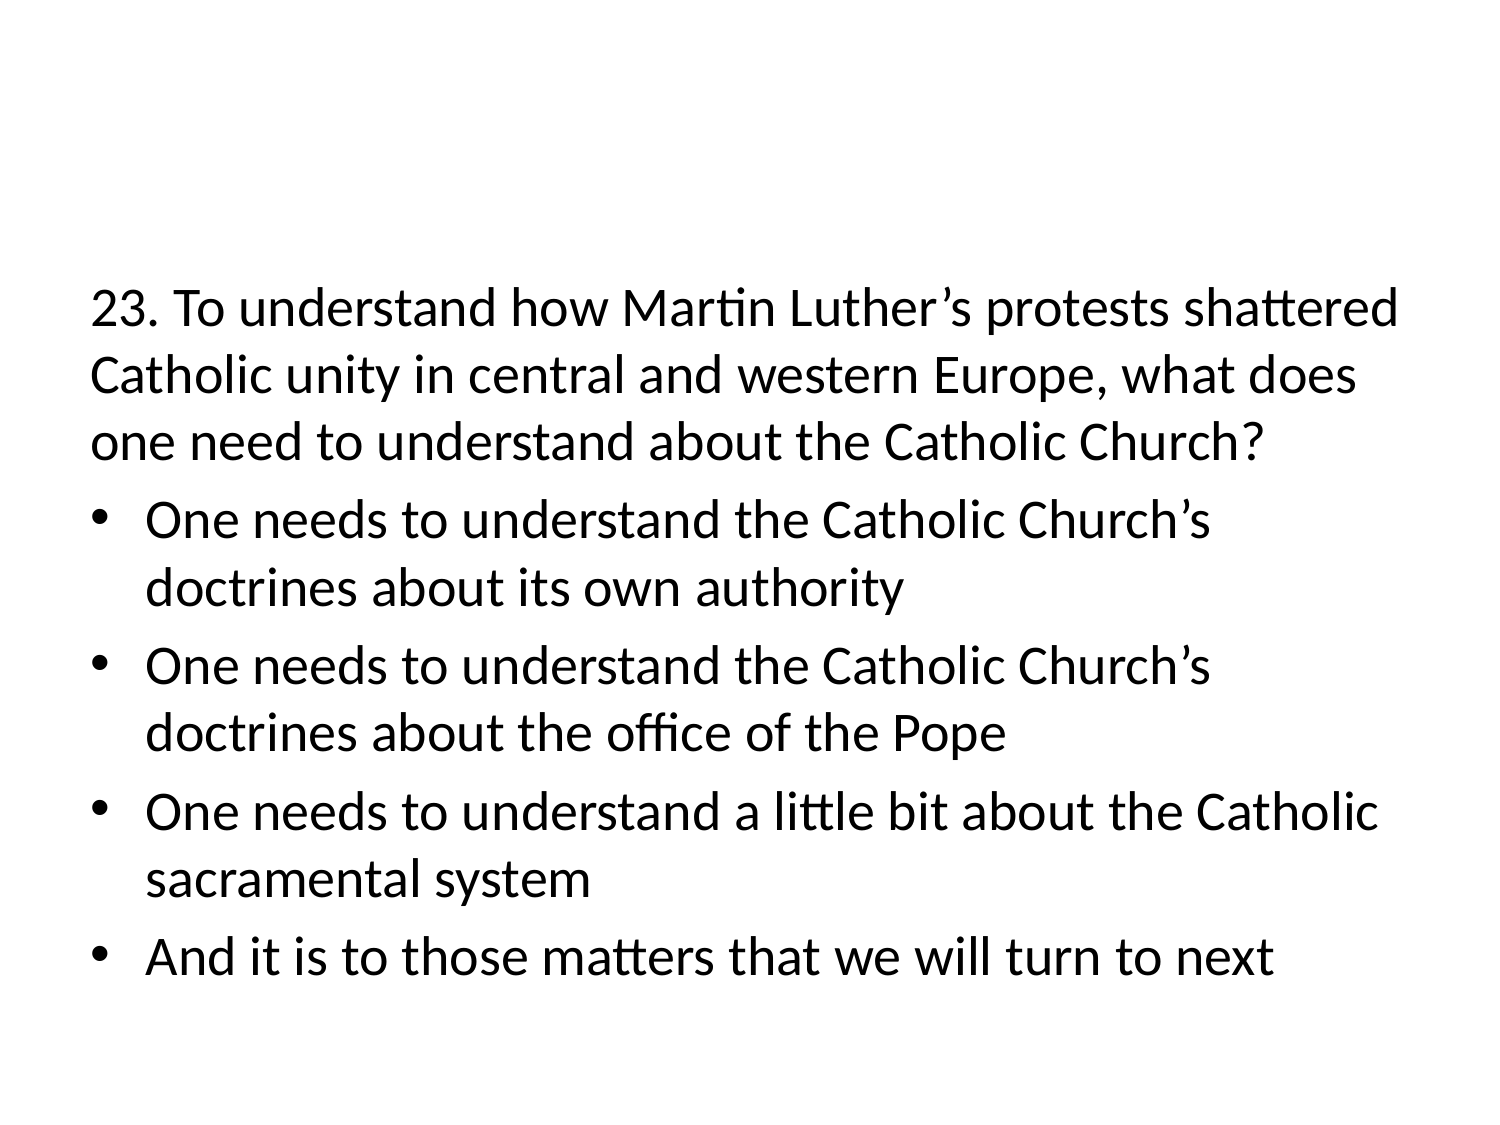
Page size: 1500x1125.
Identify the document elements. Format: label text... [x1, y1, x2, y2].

list 23. To understand how Martin Luther’s protests shattered Catholic unity in central and western Europe, what does one need to understand about the Catholic Church? One needs to understand the Catholic Church’s doctrines about its own authority One needs to understand the Catholic Church’s doctrines about the office of the Pope One needs to understand a little bit about the Catholic sacramental system And it is to those matters that we will turn to next [75, 262, 1425, 1005]
